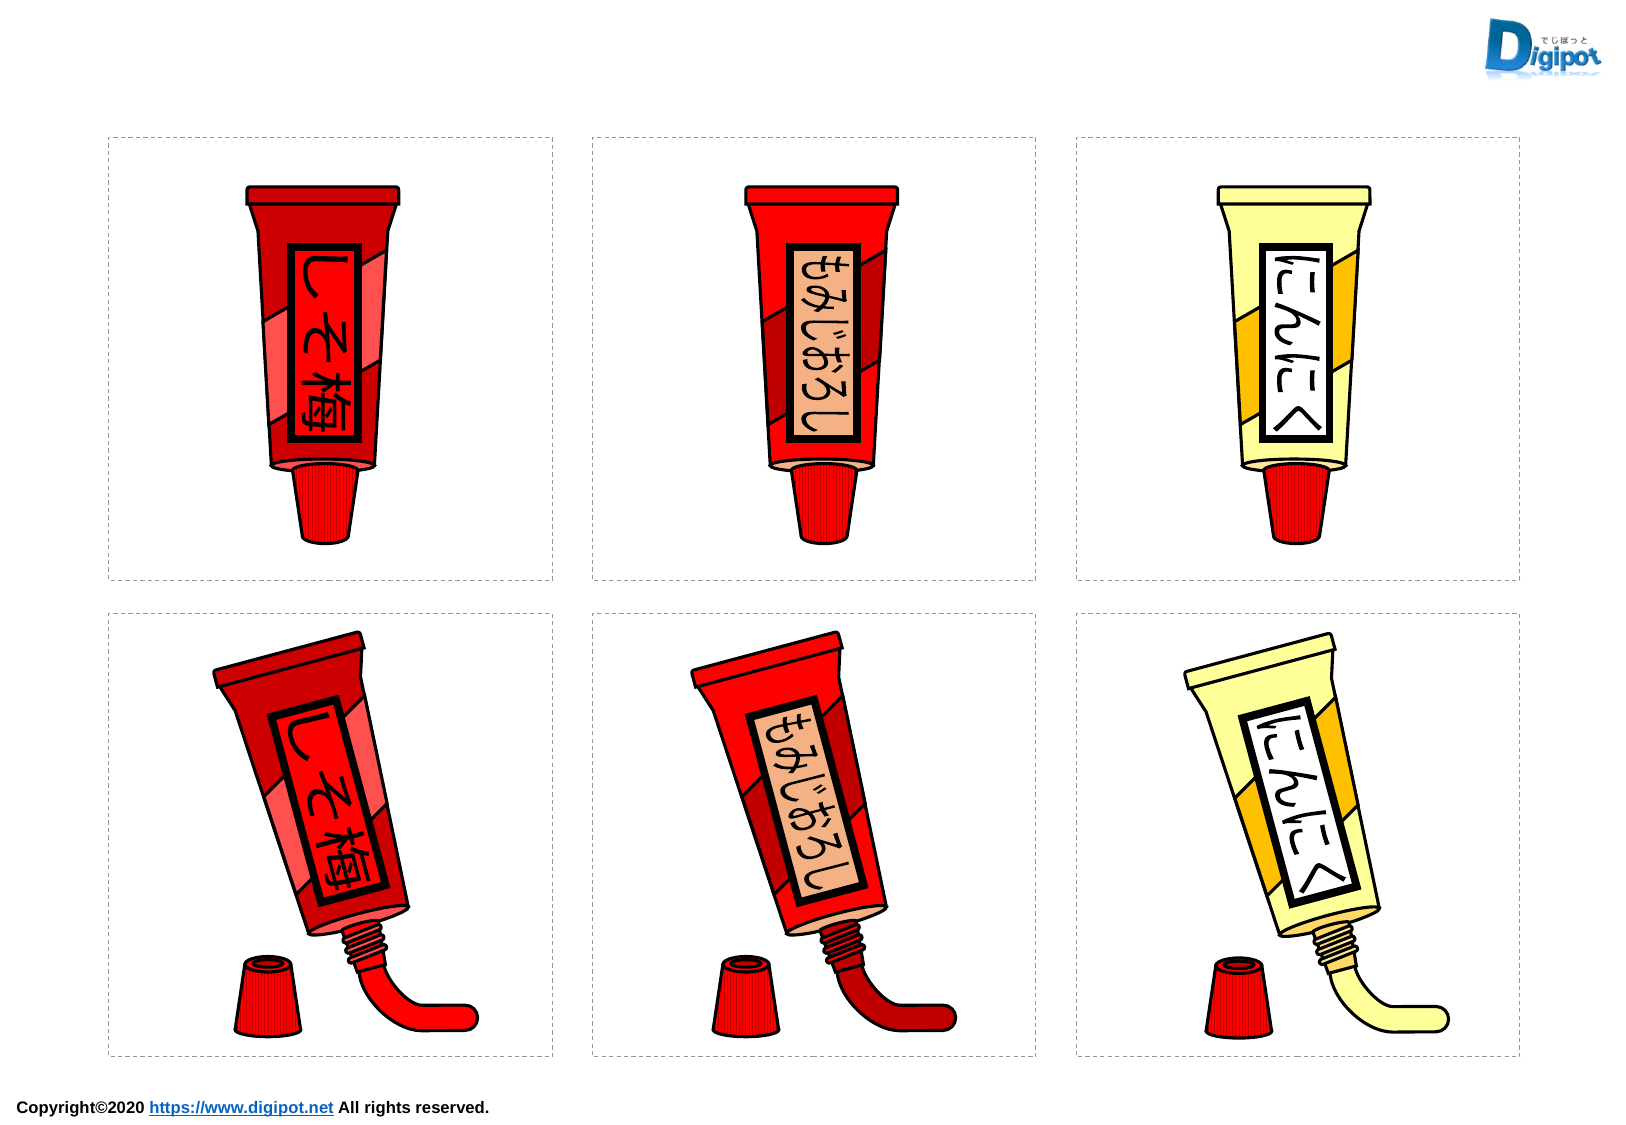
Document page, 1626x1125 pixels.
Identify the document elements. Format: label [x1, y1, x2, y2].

text_box [1206, 646, 1449, 1039]
picture [1485, 18, 1602, 82]
text_box [745, 186, 898, 544]
text_box [713, 645, 956, 1037]
text_box [246, 186, 399, 544]
text_box [235, 645, 478, 1037]
text_box [1218, 186, 1370, 544]
